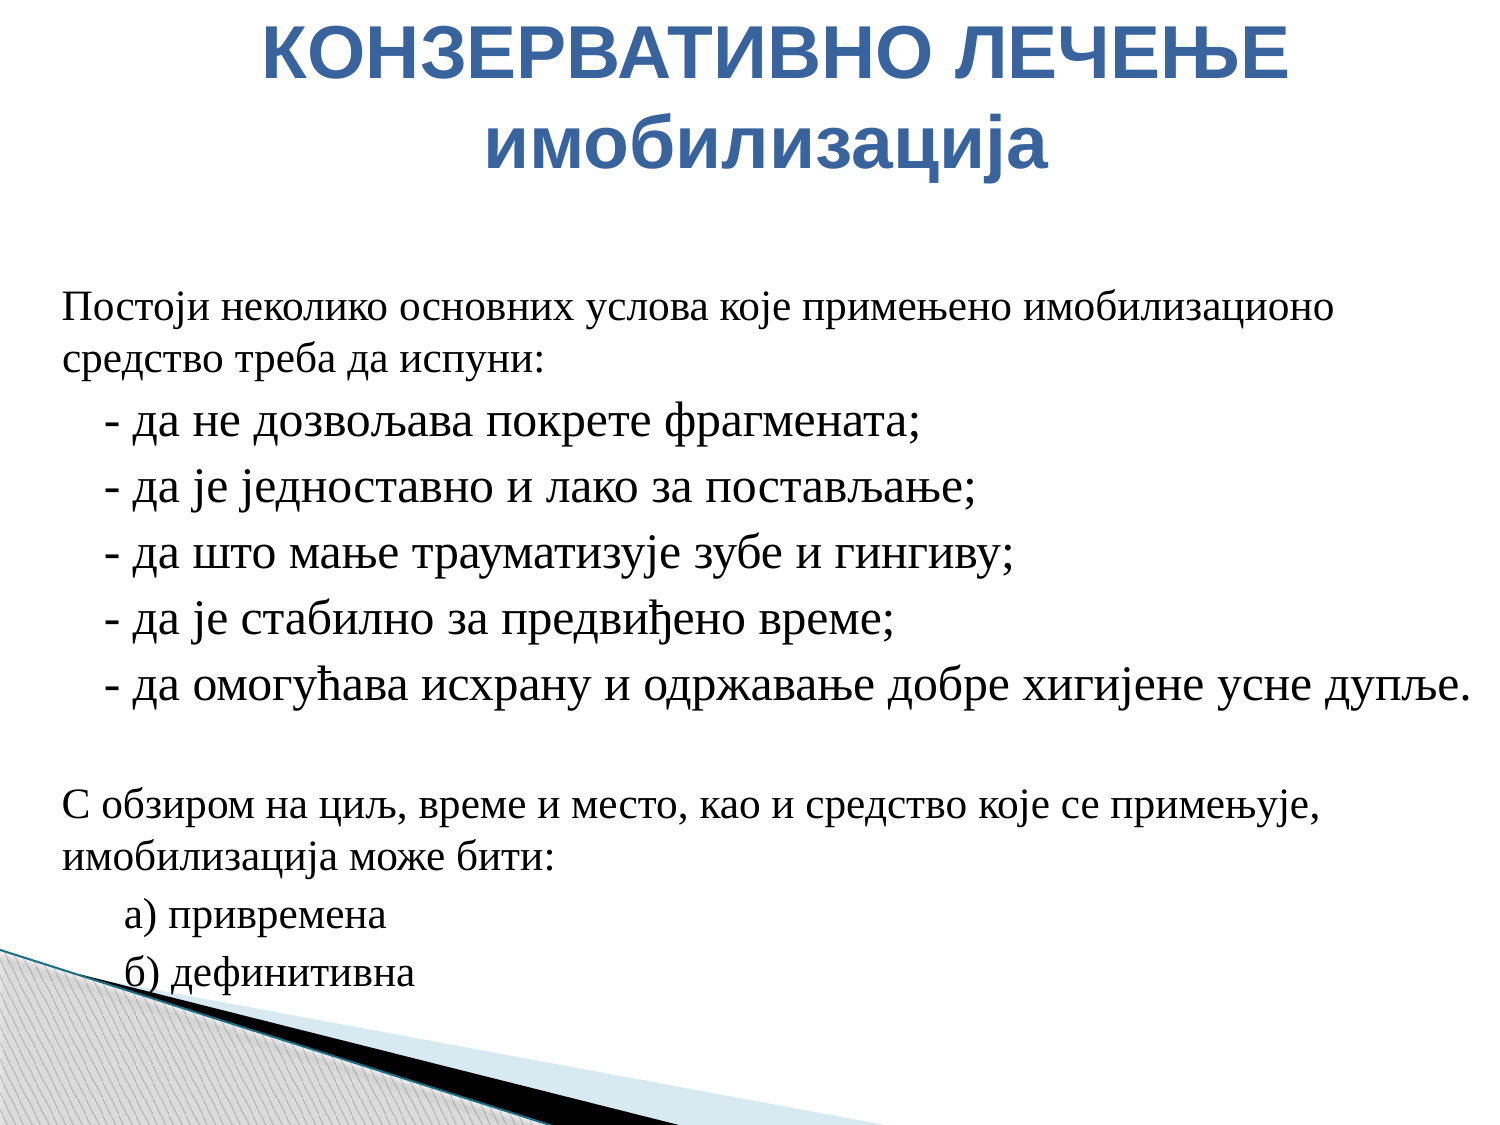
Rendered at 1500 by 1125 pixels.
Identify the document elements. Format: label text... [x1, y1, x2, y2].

list Постоји неколико основних услова које примењено имобилизационо средство треба да испуни: - да не дозвољава покрете фрагмената; - да је једноставно и лако за постављање; - да што мање трауматизује зубе и гингиву; - да је стабилно за предвиђено време; - да омогућава исхрану и одржавање добре хигијене усне дупље. С обзиром на циљ, време и место, као и средство које се примењује, имобилизација може бити: а) привремена б) дефинитивна [46, 269, 1500, 1012]
title КОНЗЕРВАТИВНО ЛЕЧЕЊЕ имобилизација [75, 0, 1478, 188]
